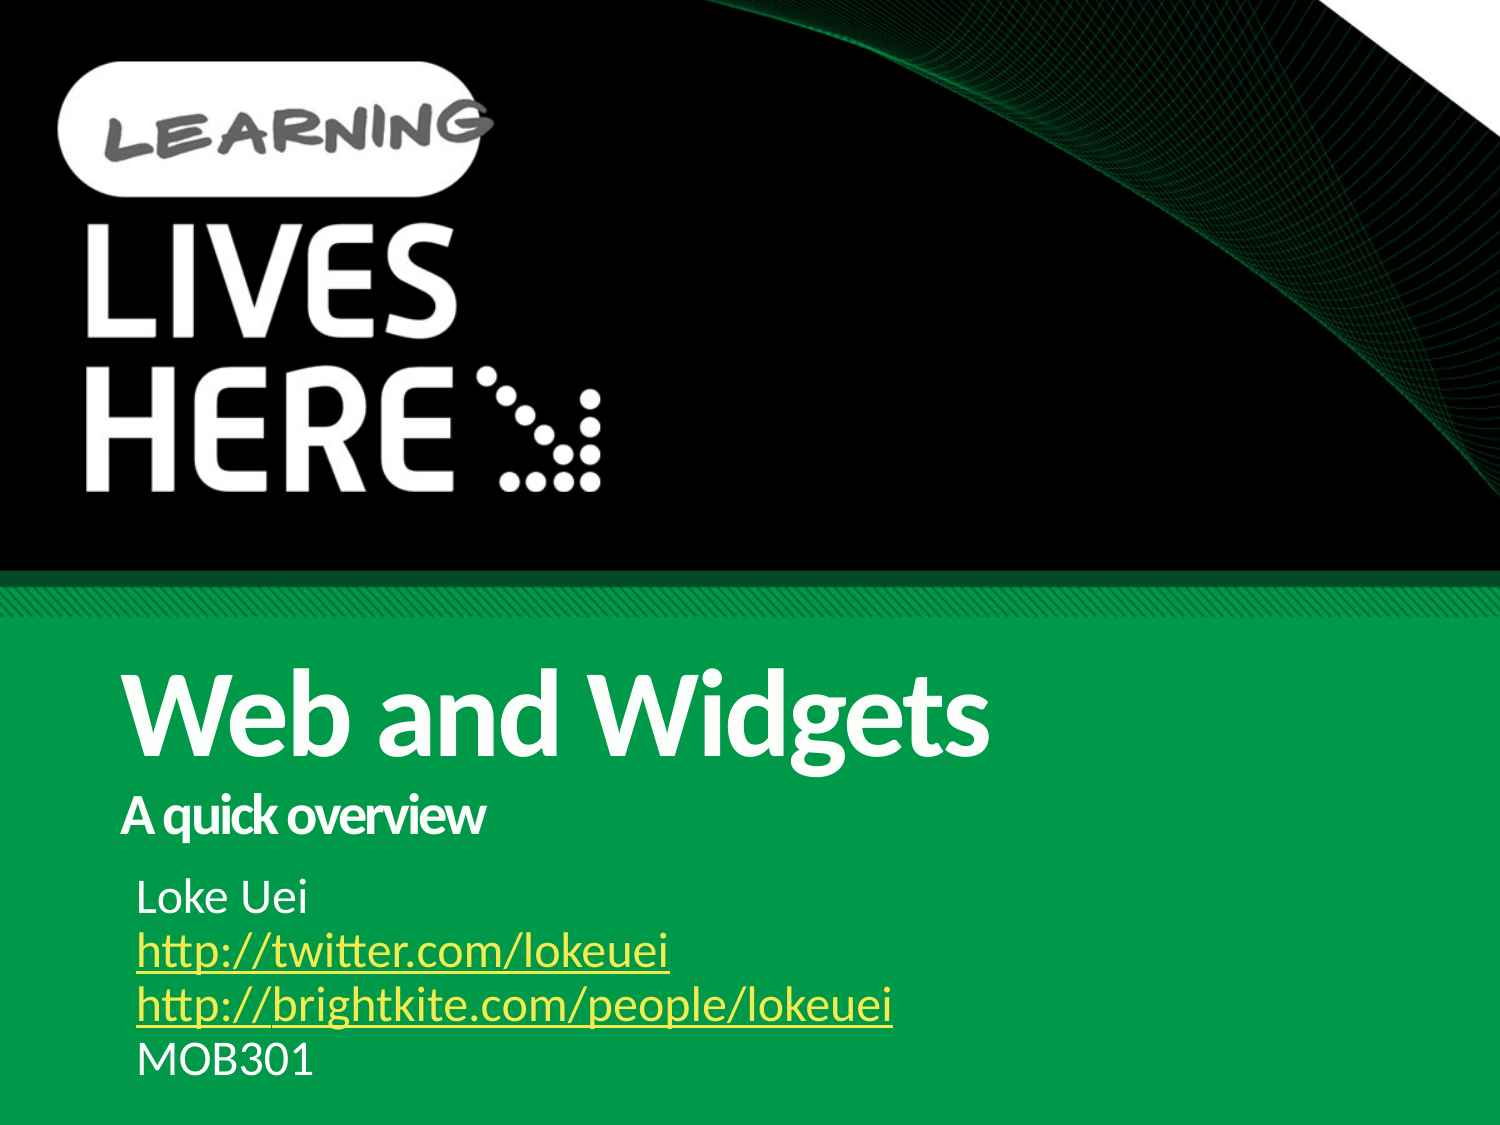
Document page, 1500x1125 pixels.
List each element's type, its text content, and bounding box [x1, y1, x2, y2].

subtitle Loke Uei http://twitter.com/lokeuei http://brightkite.com/people/lokeuei MOB301 [135, 870, 1231, 946]
title Web and Widgets A quick overview [120, 649, 1408, 863]
picture [0, 0, 1500, 1125]
